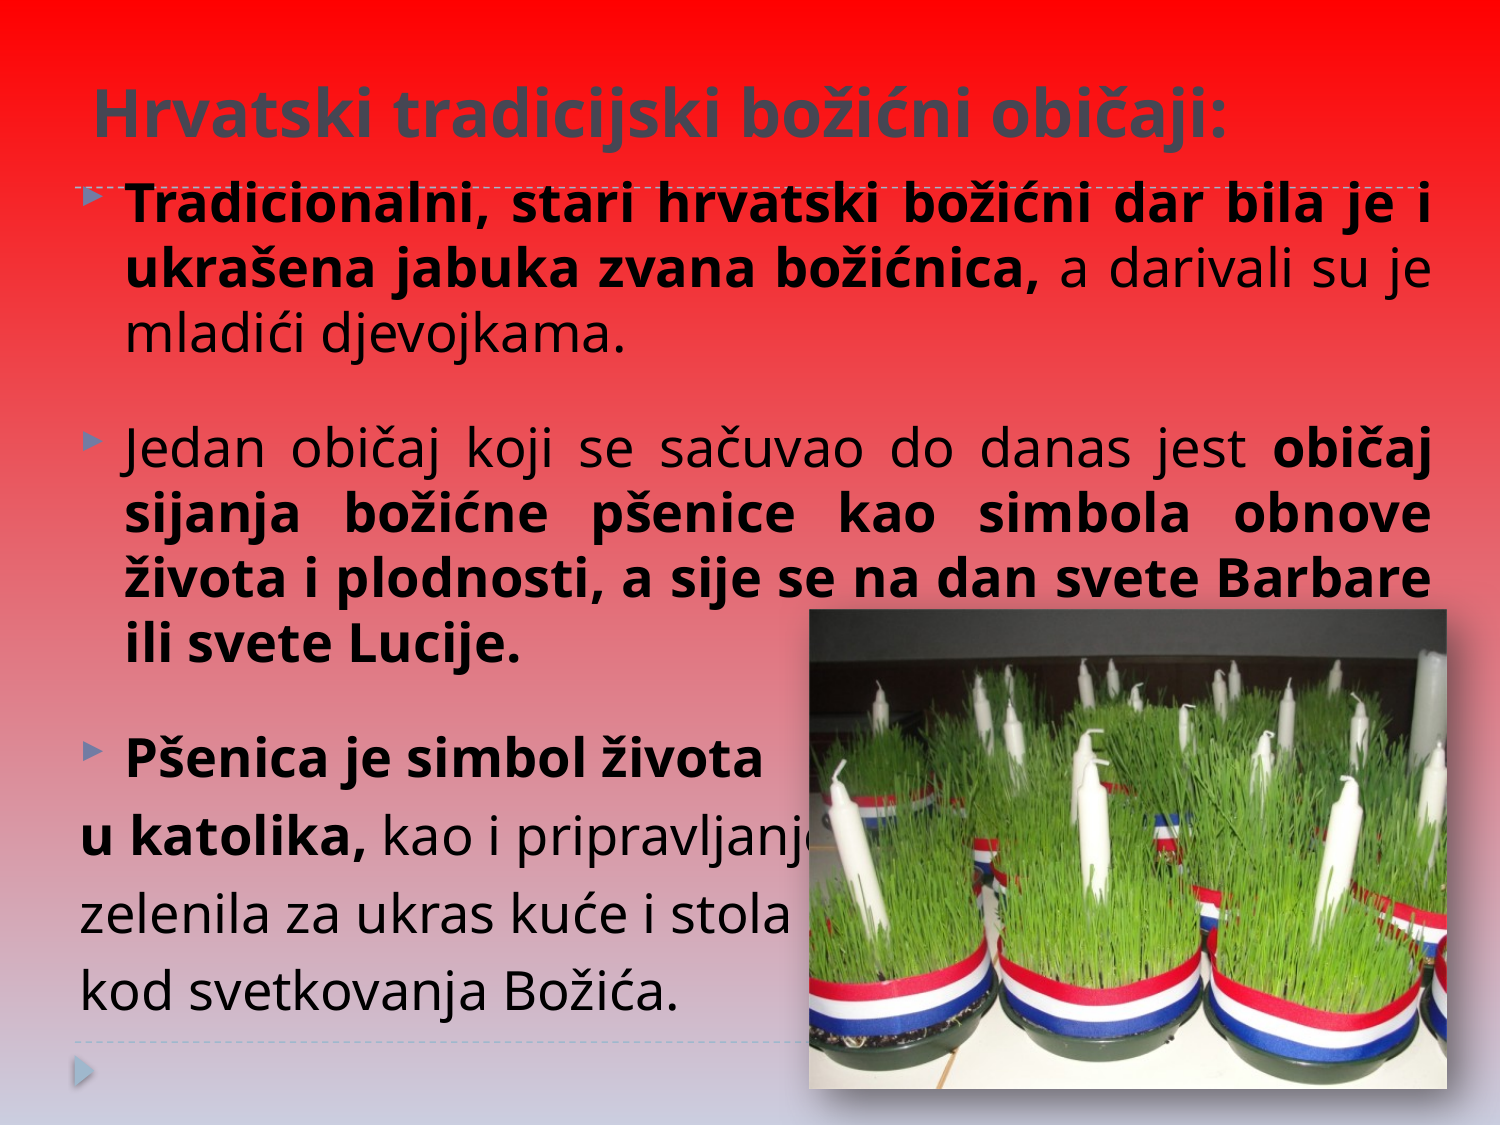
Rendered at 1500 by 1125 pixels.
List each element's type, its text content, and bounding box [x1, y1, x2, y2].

picture [808, 609, 1448, 1089]
title Hrvatski tradicijski božićni običaji: [76, 19, 1461, 159]
list Tradicionalni, stari hrvatski božićni dar bila je i ukrašena jabuka zvana božićnica, a darivali su je mladići djevojkama. Jedan običaj koji se sačuvao do danas jest običaj sijanja božićne pšenice kao simbola obnove života i plodnosti, a sije se na dan svete Barbare ili svete Lucije. Pšenica je simbol života u katolika, kao i pripravljanje zelenila za ukras kuće i stola kod svetkovanja Božića. [64, 160, 1449, 1083]
